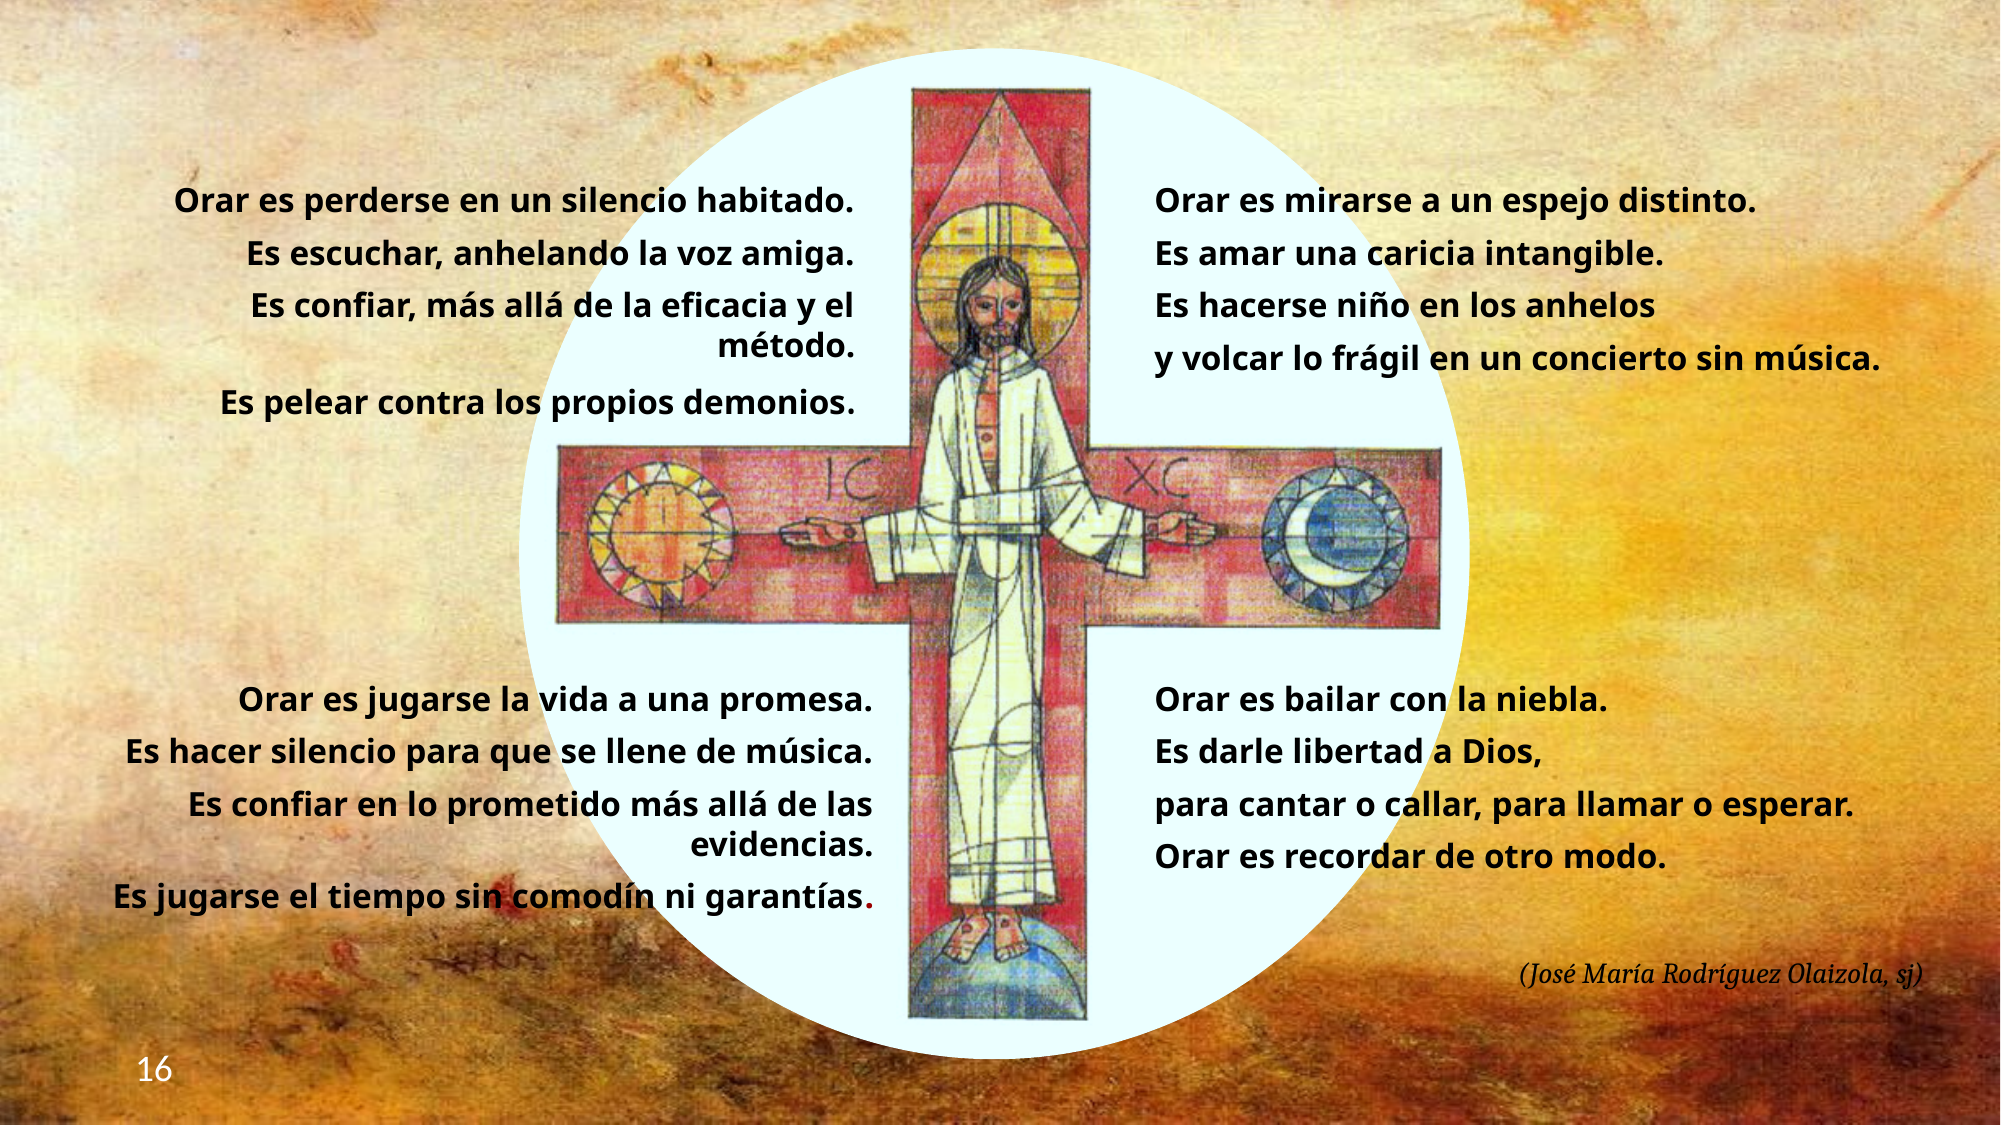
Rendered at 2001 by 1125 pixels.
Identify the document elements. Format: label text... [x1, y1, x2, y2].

text_box Orar es jugarse la vida a una promesa. Es hacer silencio para que se llene de música. Es confiar en lo prometido más allá de las evidencias. Es jugarse el tiempo sin comodín ni garantías. [18, 670, 513, 923]
text_box 16 [68, 1036, 240, 1097]
text_box Orar es bailar con la niebla. Es darle libertad a Dios, para cantar o callar, para llamar o esperar. Orar es recordar de otro modo. [1476, 670, 1920, 883]
text_box Orar es perderse en un silencio habitado. Es escuchar, anhelando la voz amiga. Es confiar, más allá de la eficacia y el método. Es pelear contra los propios demonios. [100, 172, 513, 430]
text_box Orar es mirarse a un espejo distinto. Es amar una caricia intangible. Es hacerse niño en los anhelos y volcar lo frágil en un concierto sin música. [1476, 172, 1900, 385]
text_box (José María Rodríguez Olaizola, sj) [1494, 947, 1949, 998]
picture [0, 0, 2001, 1125]
